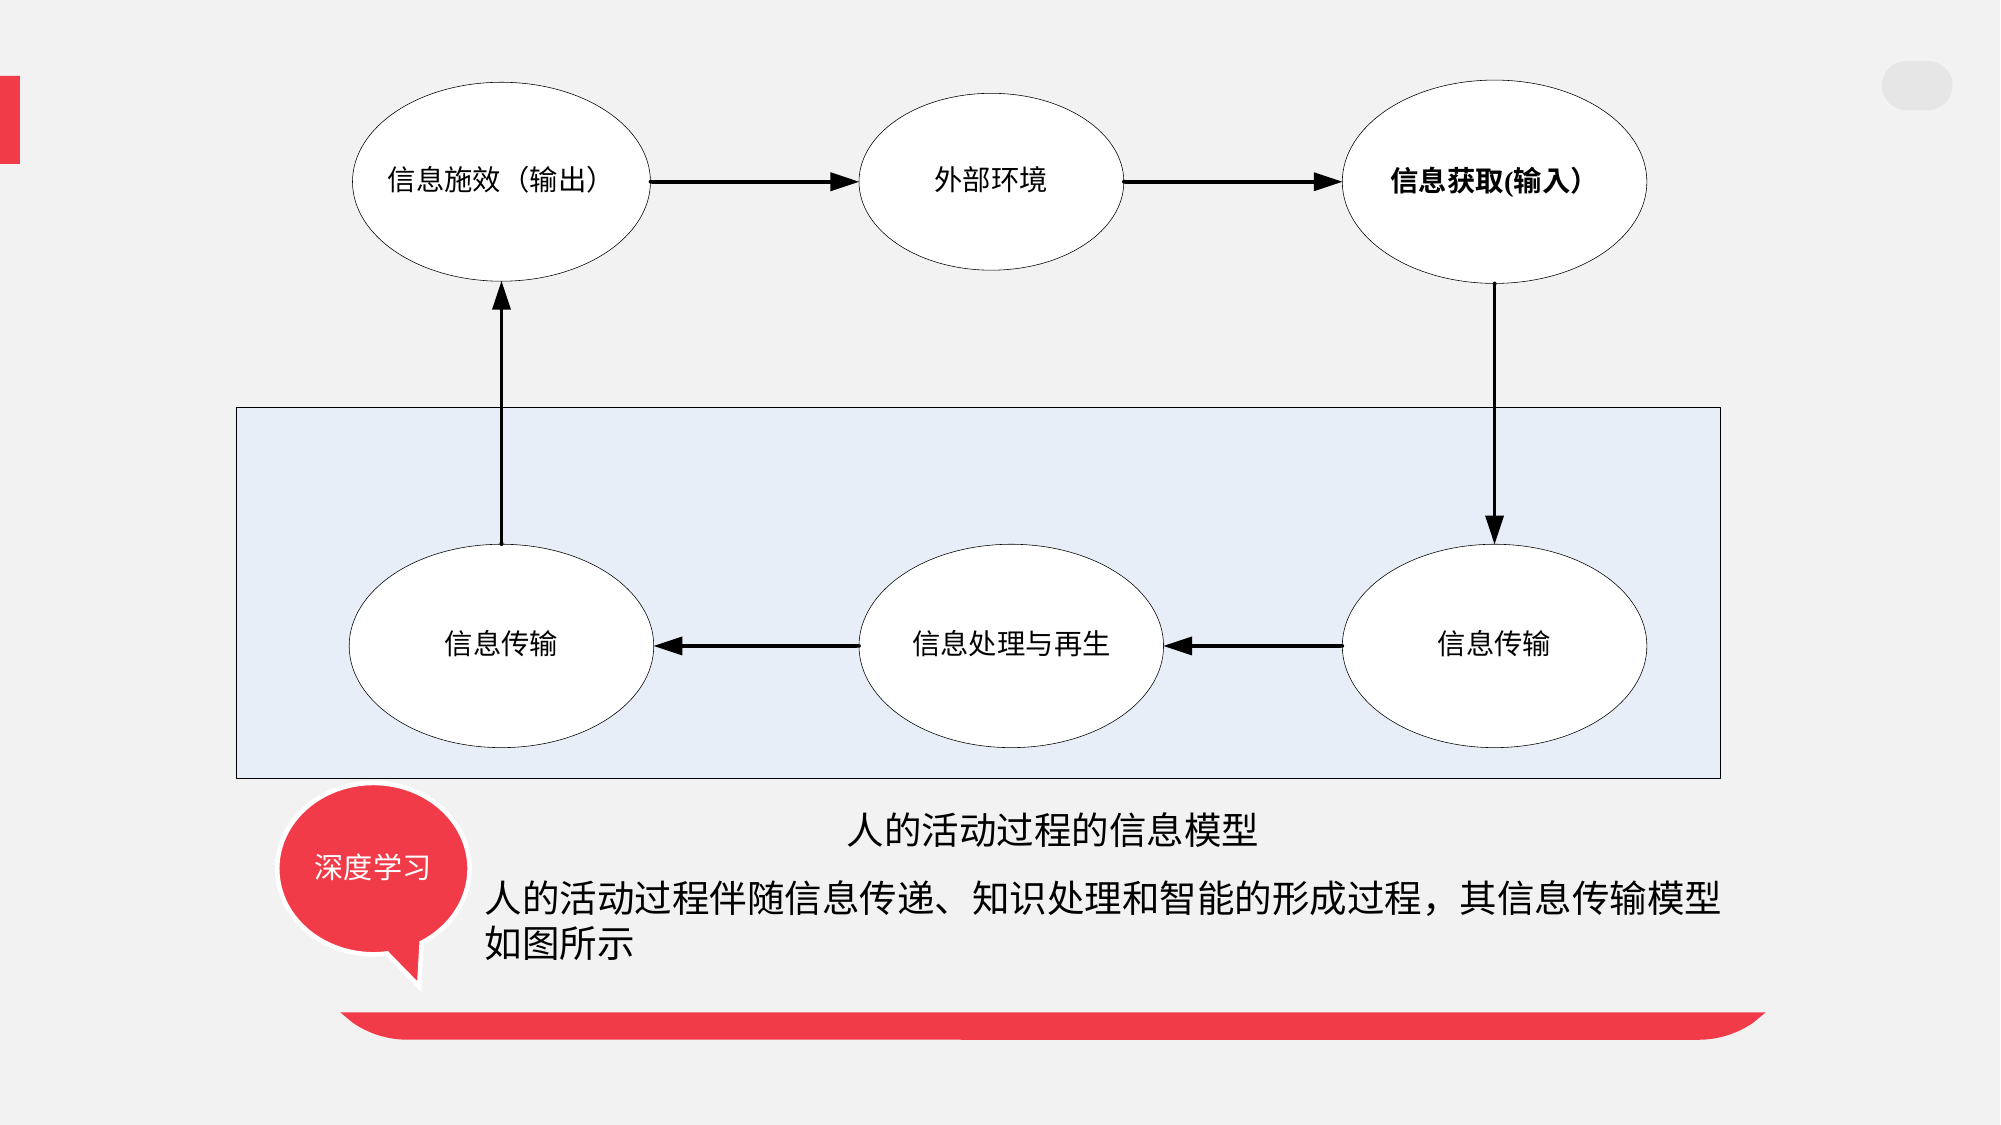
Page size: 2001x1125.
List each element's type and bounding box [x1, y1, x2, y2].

text_box [277, 782, 1797, 1043]
text_box [213, 76, 1744, 802]
